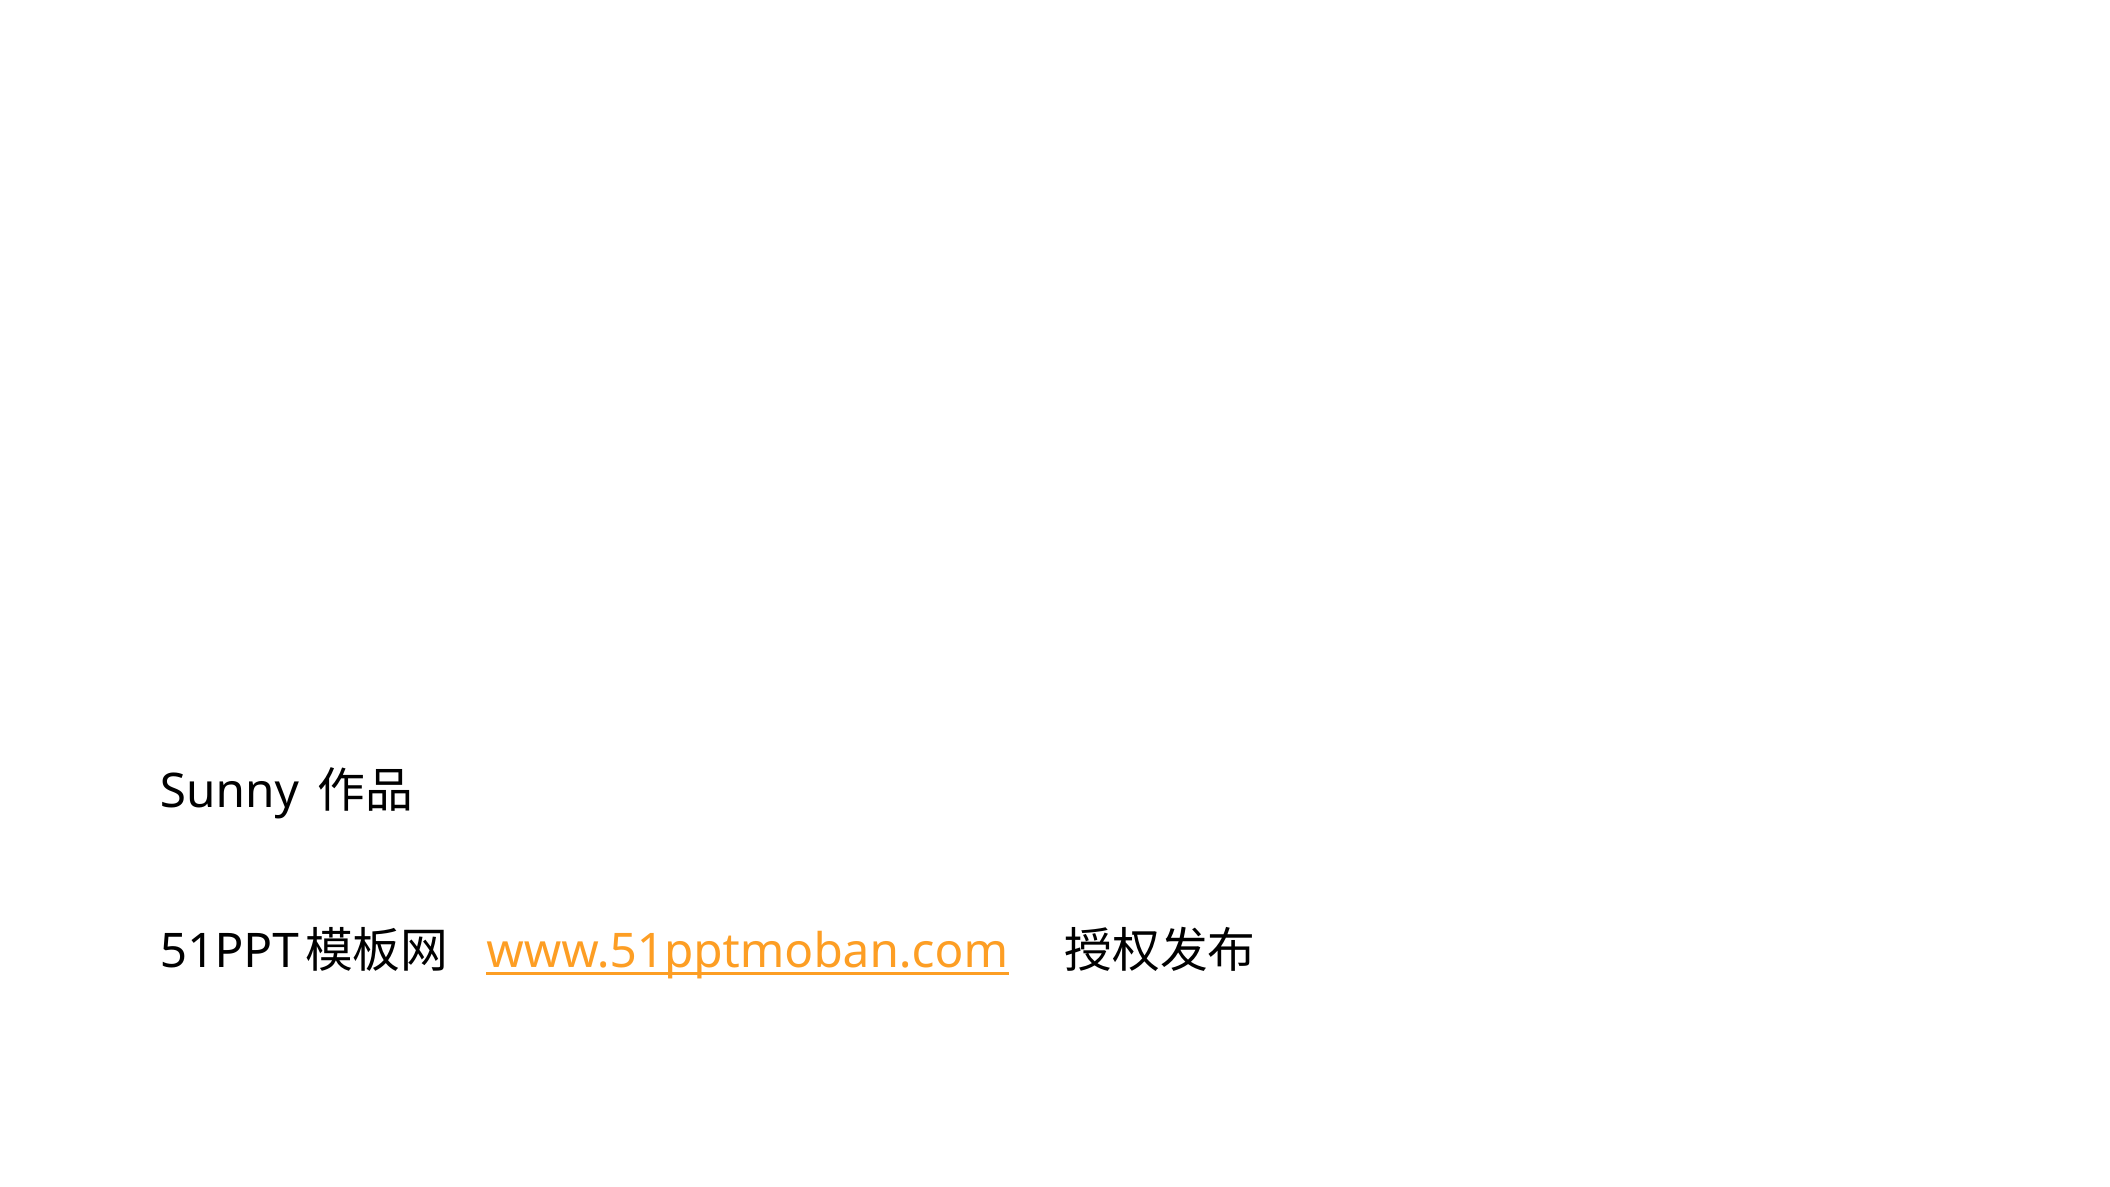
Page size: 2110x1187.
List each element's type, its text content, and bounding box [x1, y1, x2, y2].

title Sunny 作品 51PPT模板网 www.51pptmoban.com 授权发布 [145, 758, 1965, 988]
